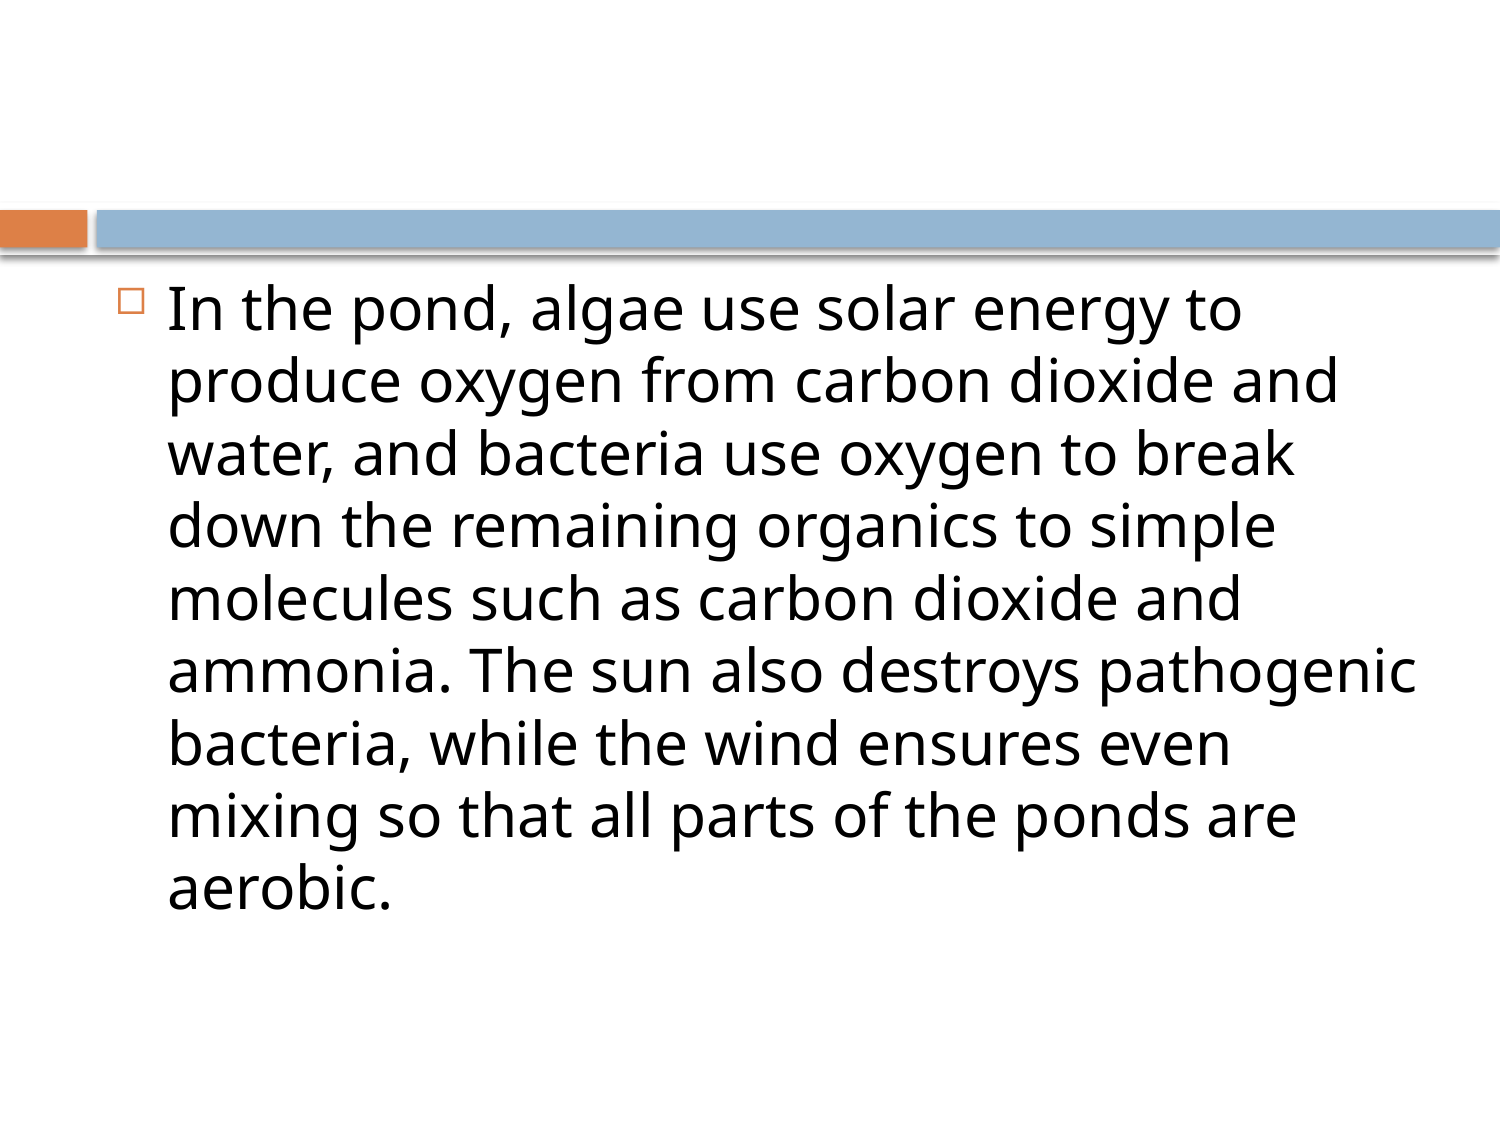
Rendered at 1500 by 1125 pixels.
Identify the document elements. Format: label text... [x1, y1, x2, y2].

list In the pond, algae use solar energy to produce oxygen from carbon dioxide and water, and bacteria use oxygen to break down the remaining organics to simple molecules such as carbon dioxide and ammonia. The sun also destroys pathogenic bacteria, while the wind ensures even mixing so that all parts of the ponds are aerobic. [100, 262, 1438, 1000]
